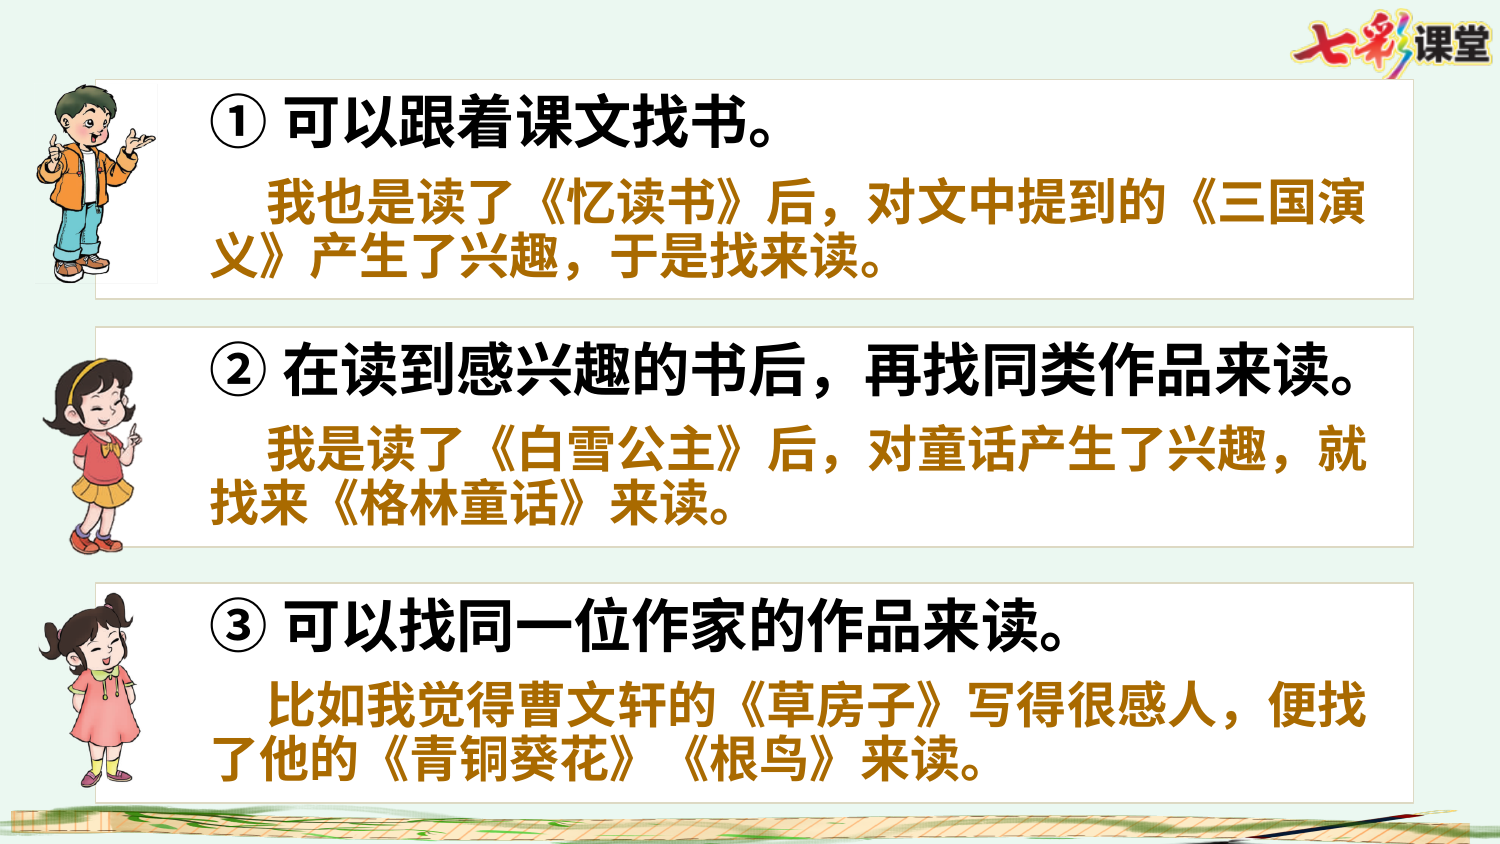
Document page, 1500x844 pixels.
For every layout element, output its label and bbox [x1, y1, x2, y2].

picture [0, 732, 1500, 844]
picture [1289, 8, 1495, 89]
text_box [39, 326, 1414, 556]
text_box [32, 574, 1414, 804]
text_box [34, 79, 1414, 300]
